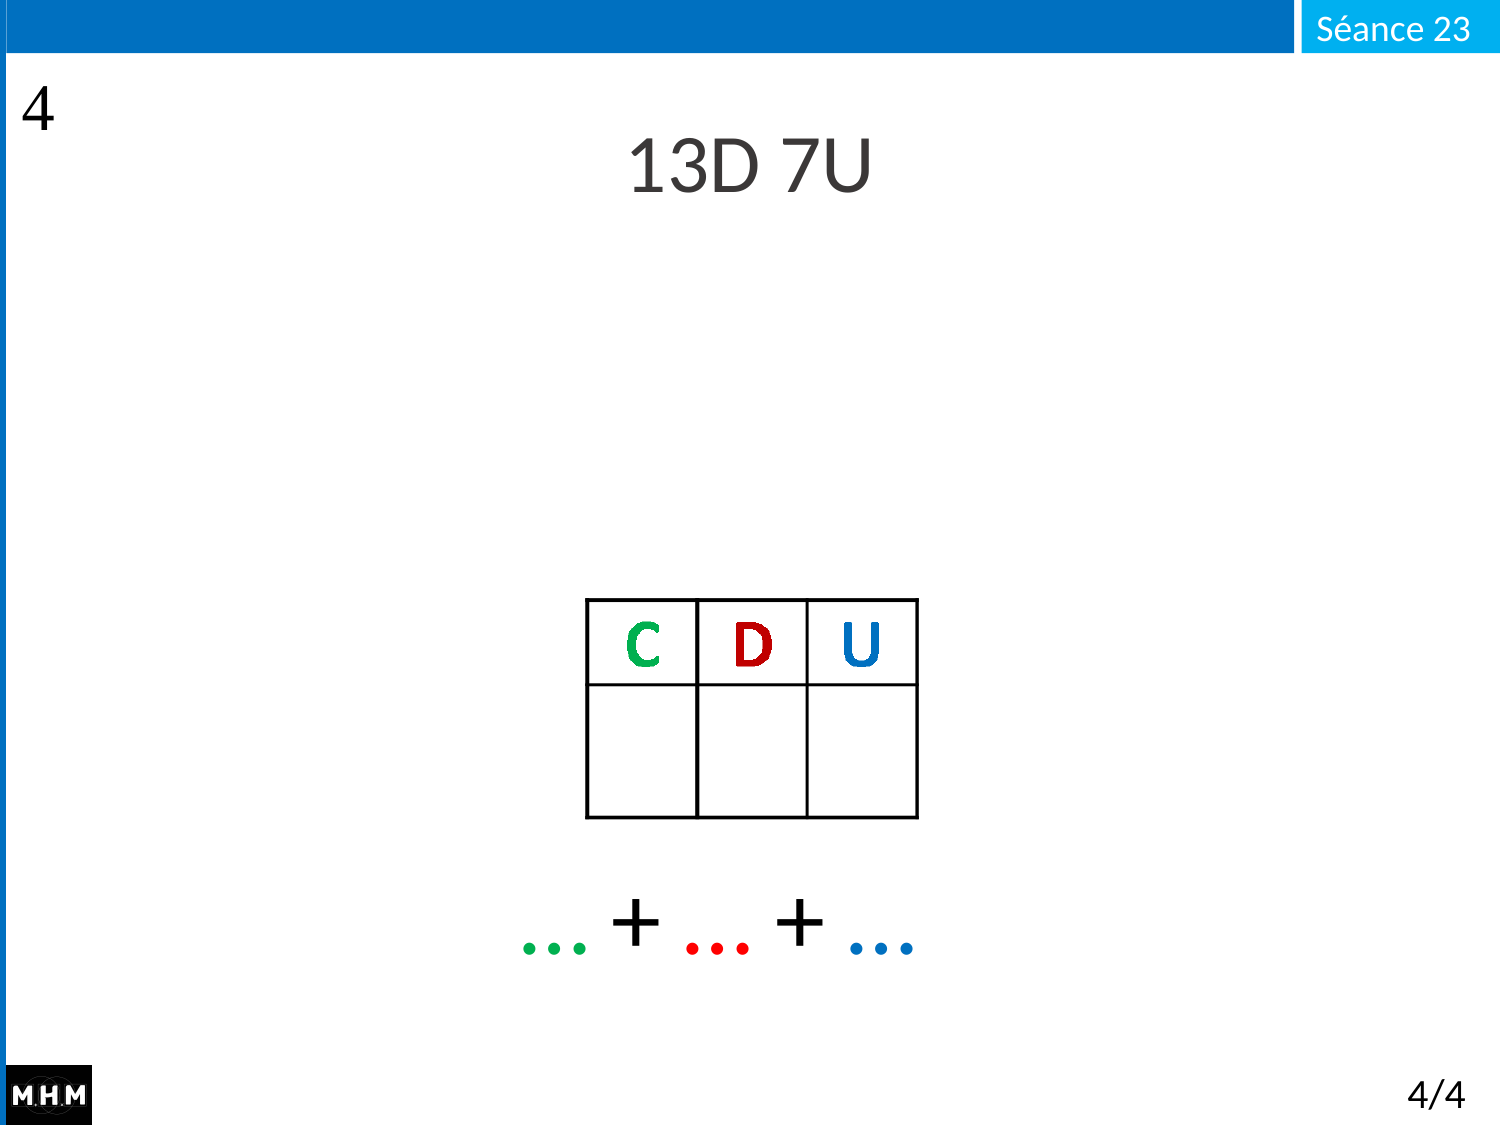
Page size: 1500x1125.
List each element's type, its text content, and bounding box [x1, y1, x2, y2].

picture [578, 590, 922, 820]
picture [6, 1065, 92, 1125]
list 4/4 [1373, 1064, 1500, 1125]
text_box … + … + … [335, 847, 1124, 982]
text_box 13D 7U [356, 102, 1144, 217]
